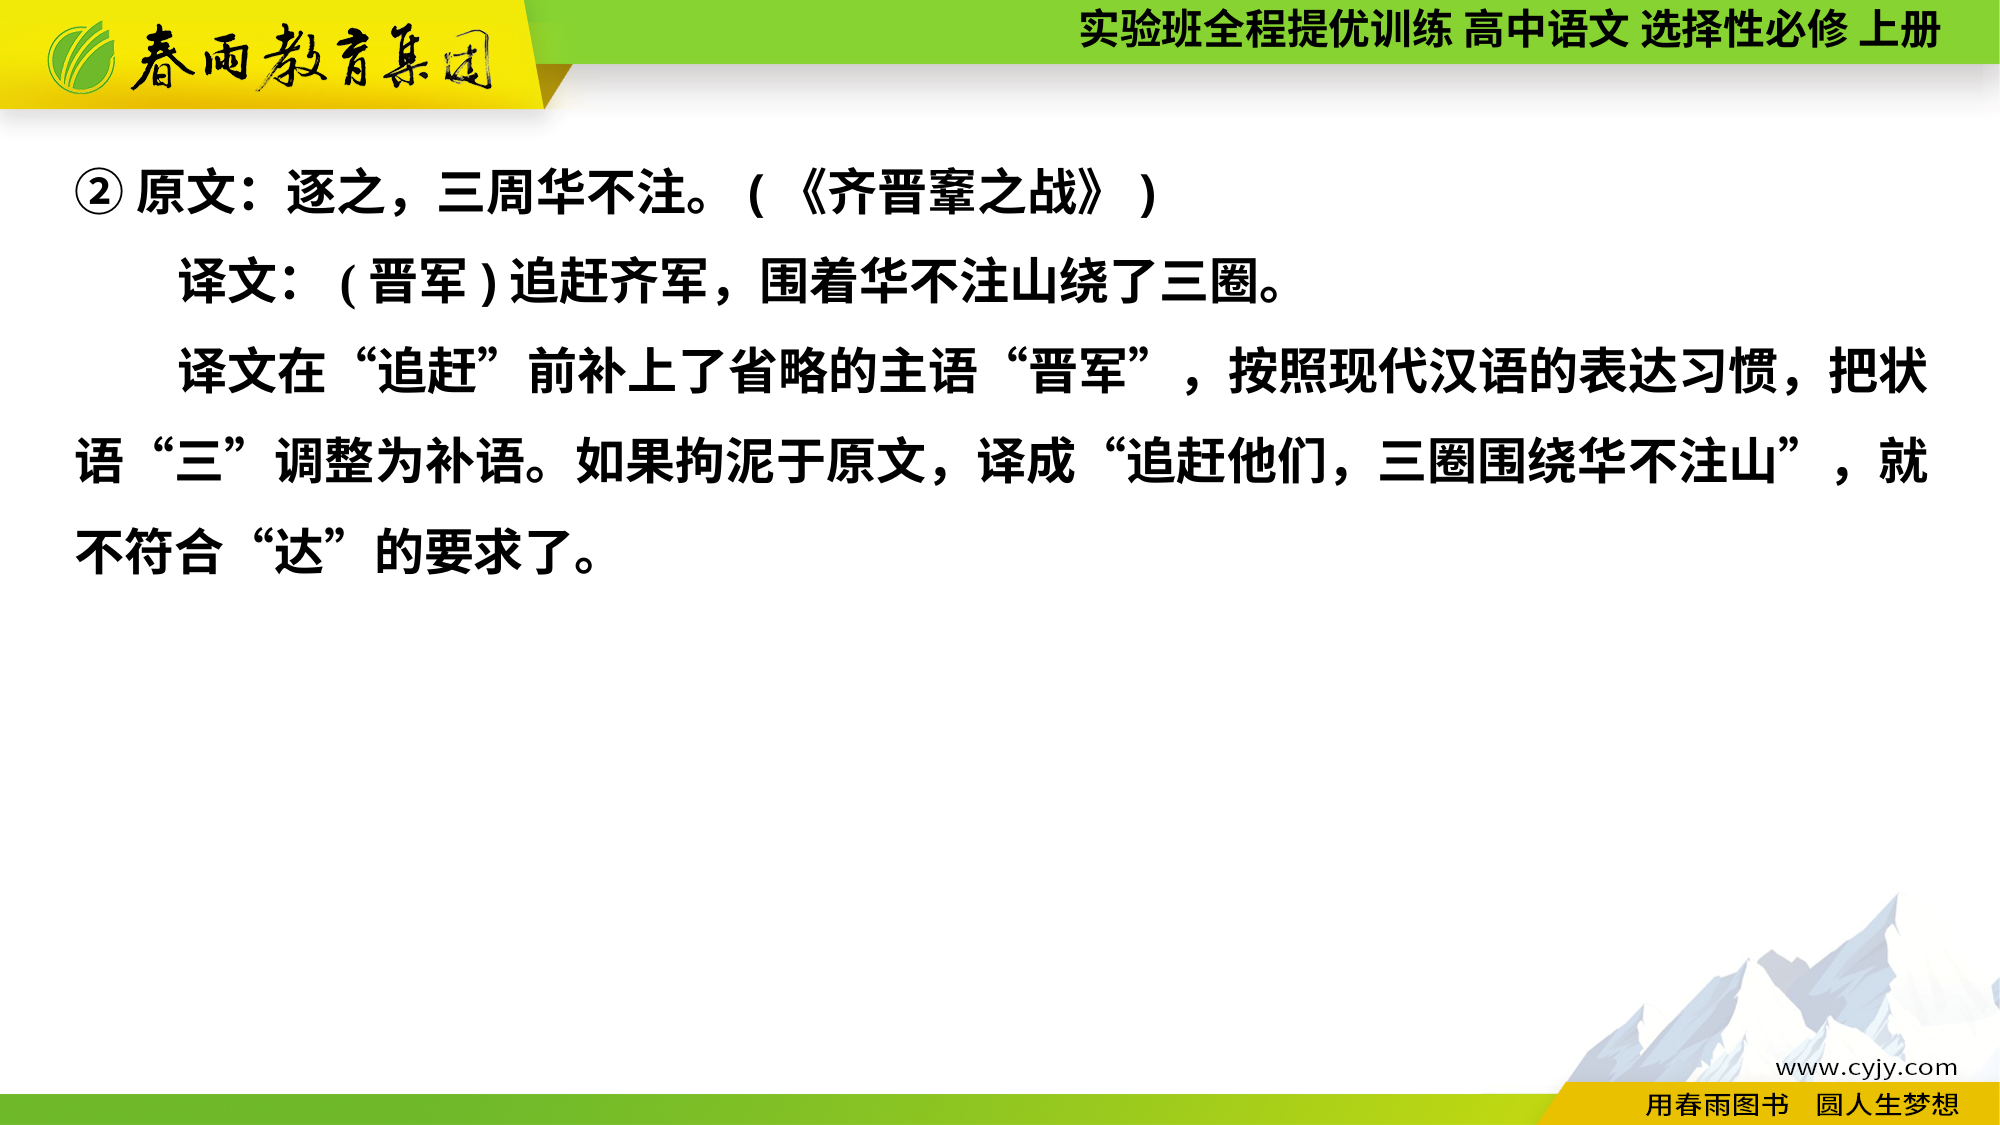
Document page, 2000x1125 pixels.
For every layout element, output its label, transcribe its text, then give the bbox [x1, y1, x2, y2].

picture [0, 0, 2000, 1125]
list ②原文：逐之，三周华不注。(《齐晋鞌之战》) 译文：(晋军)追赶齐军，围着华不注山绕了三圈。 译文在“追赶”前补上了省略的主语“晋军”，按照现代汉语的表达习惯，把状语“三”调整为补语。如果拘泥于原文，译成“追赶他们，三圈围绕华不注山”，就不符合“达”的要求了。 [59, 122, 1944, 592]
